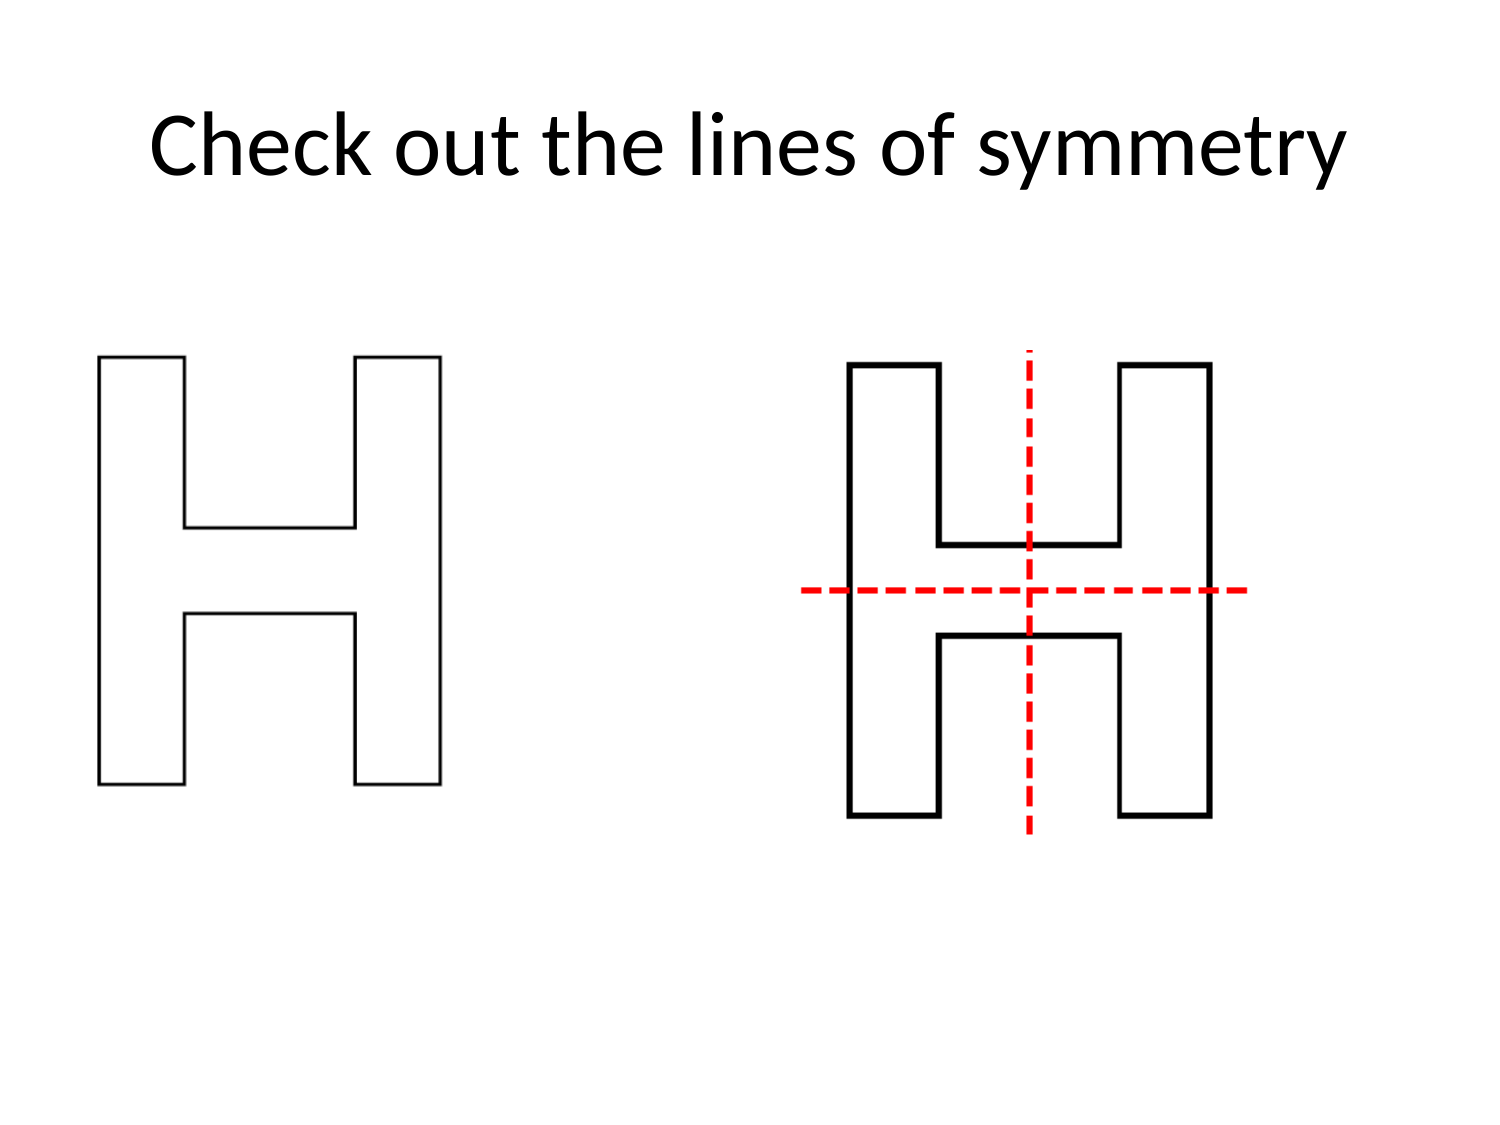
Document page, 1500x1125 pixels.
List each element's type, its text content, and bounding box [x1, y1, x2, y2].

picture [766, 349, 1288, 838]
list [62, 324, 478, 813]
title Check out the lines of symmetry [75, 45, 1425, 233]
